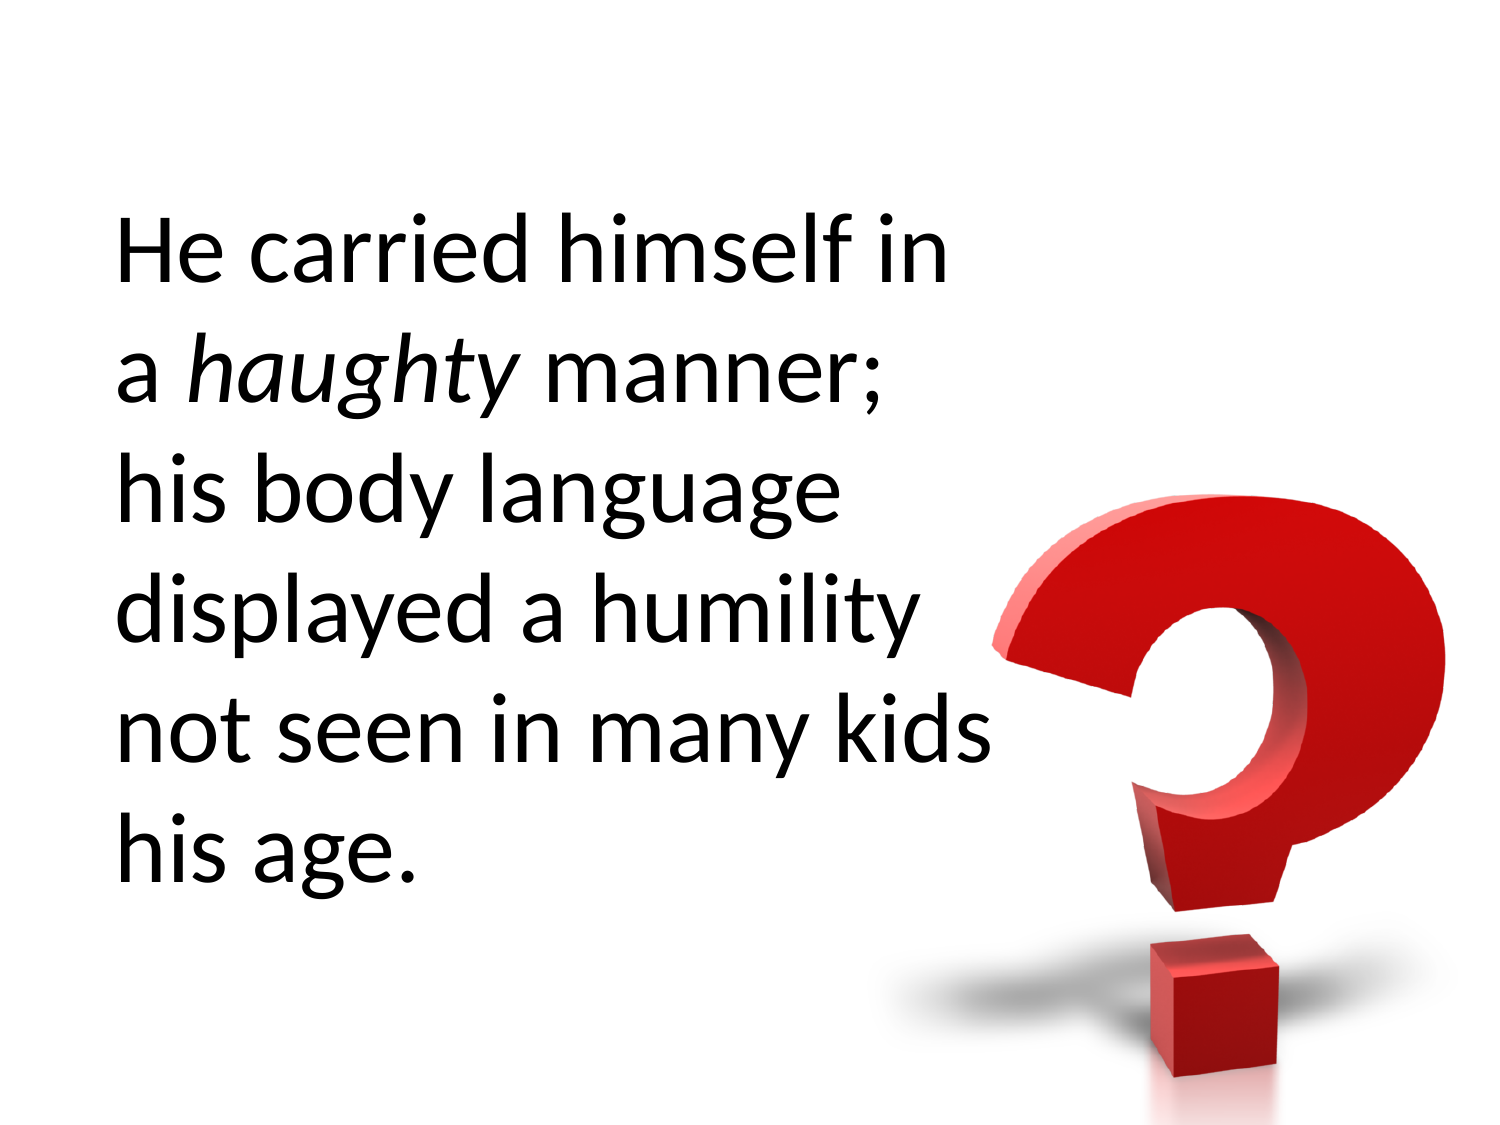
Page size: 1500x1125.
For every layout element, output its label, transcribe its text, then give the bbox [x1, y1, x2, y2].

text_box He carried himself in a haughty manner; his body language displayed a humility not seen in many kids his age. [99, 174, 1013, 955]
picture [843, 474, 1500, 1125]
